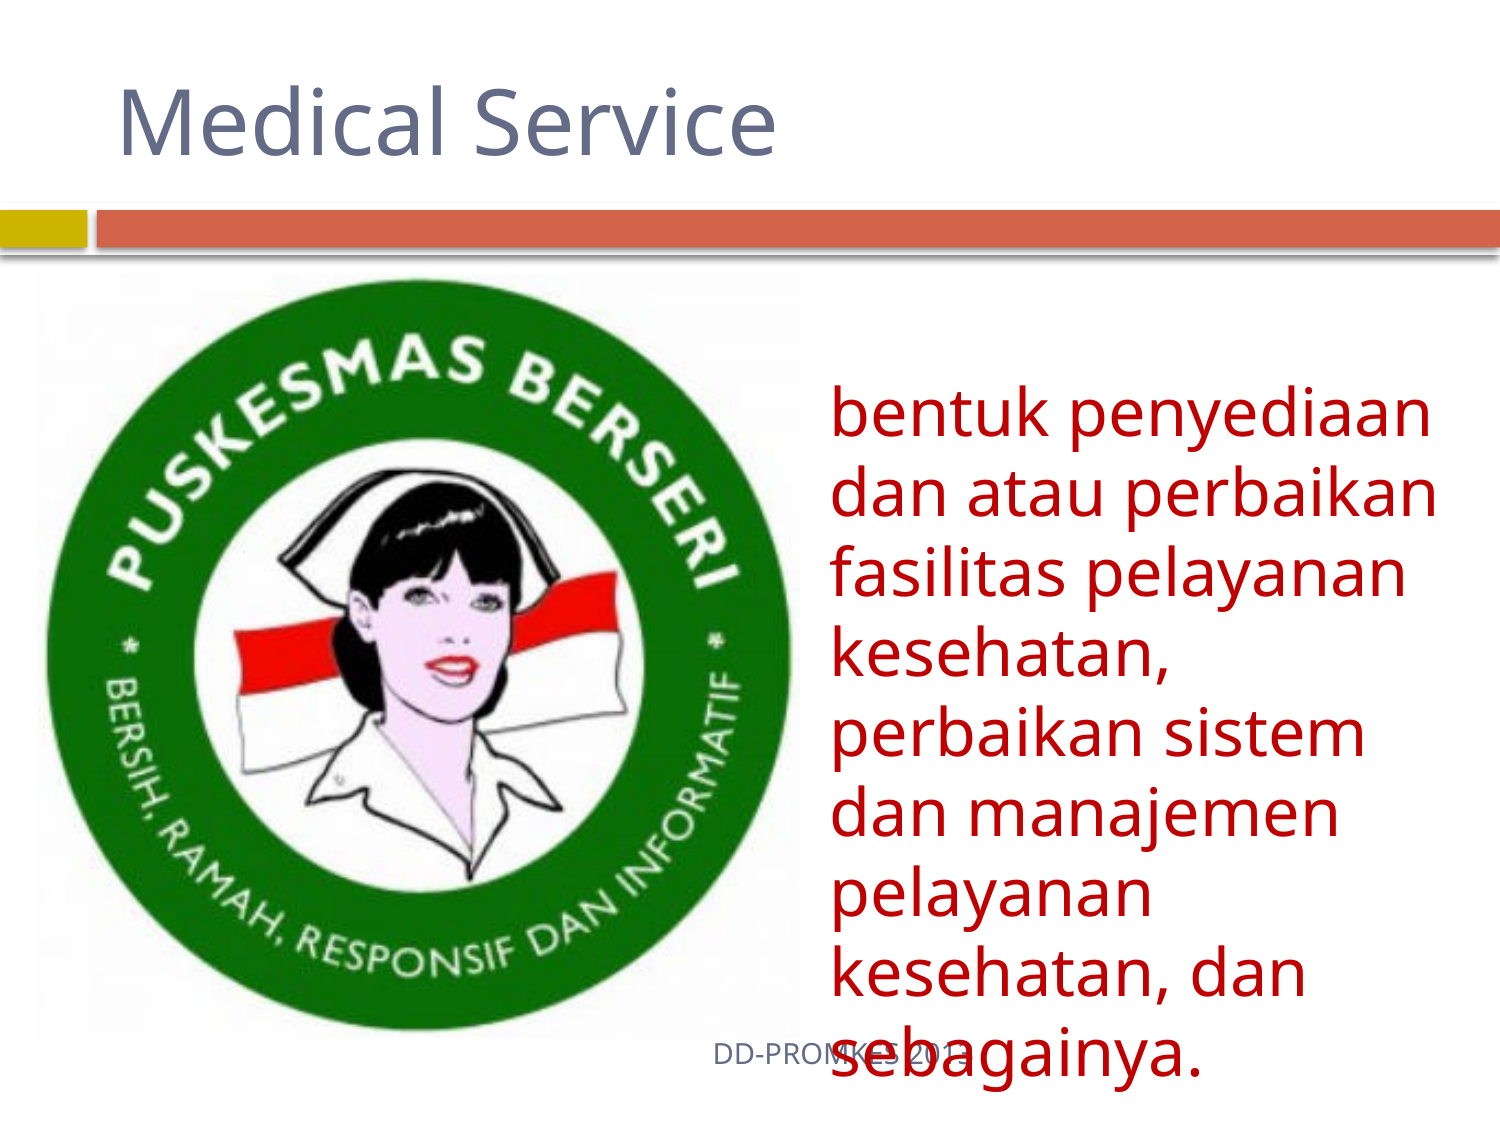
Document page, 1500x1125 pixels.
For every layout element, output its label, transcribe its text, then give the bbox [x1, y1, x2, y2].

picture [37, 274, 801, 1038]
list bentuk penyediaan dan atau perbaikan fasilitas pelayanan kesehatan, perbaikan sistem dan manajemen pelayanan kesehatan, dan sebagainya. [806, 362, 1463, 675]
footer DD-PROMKES 2013 [99, 1024, 990, 1085]
title Medical Service [100, 37, 1438, 200]
